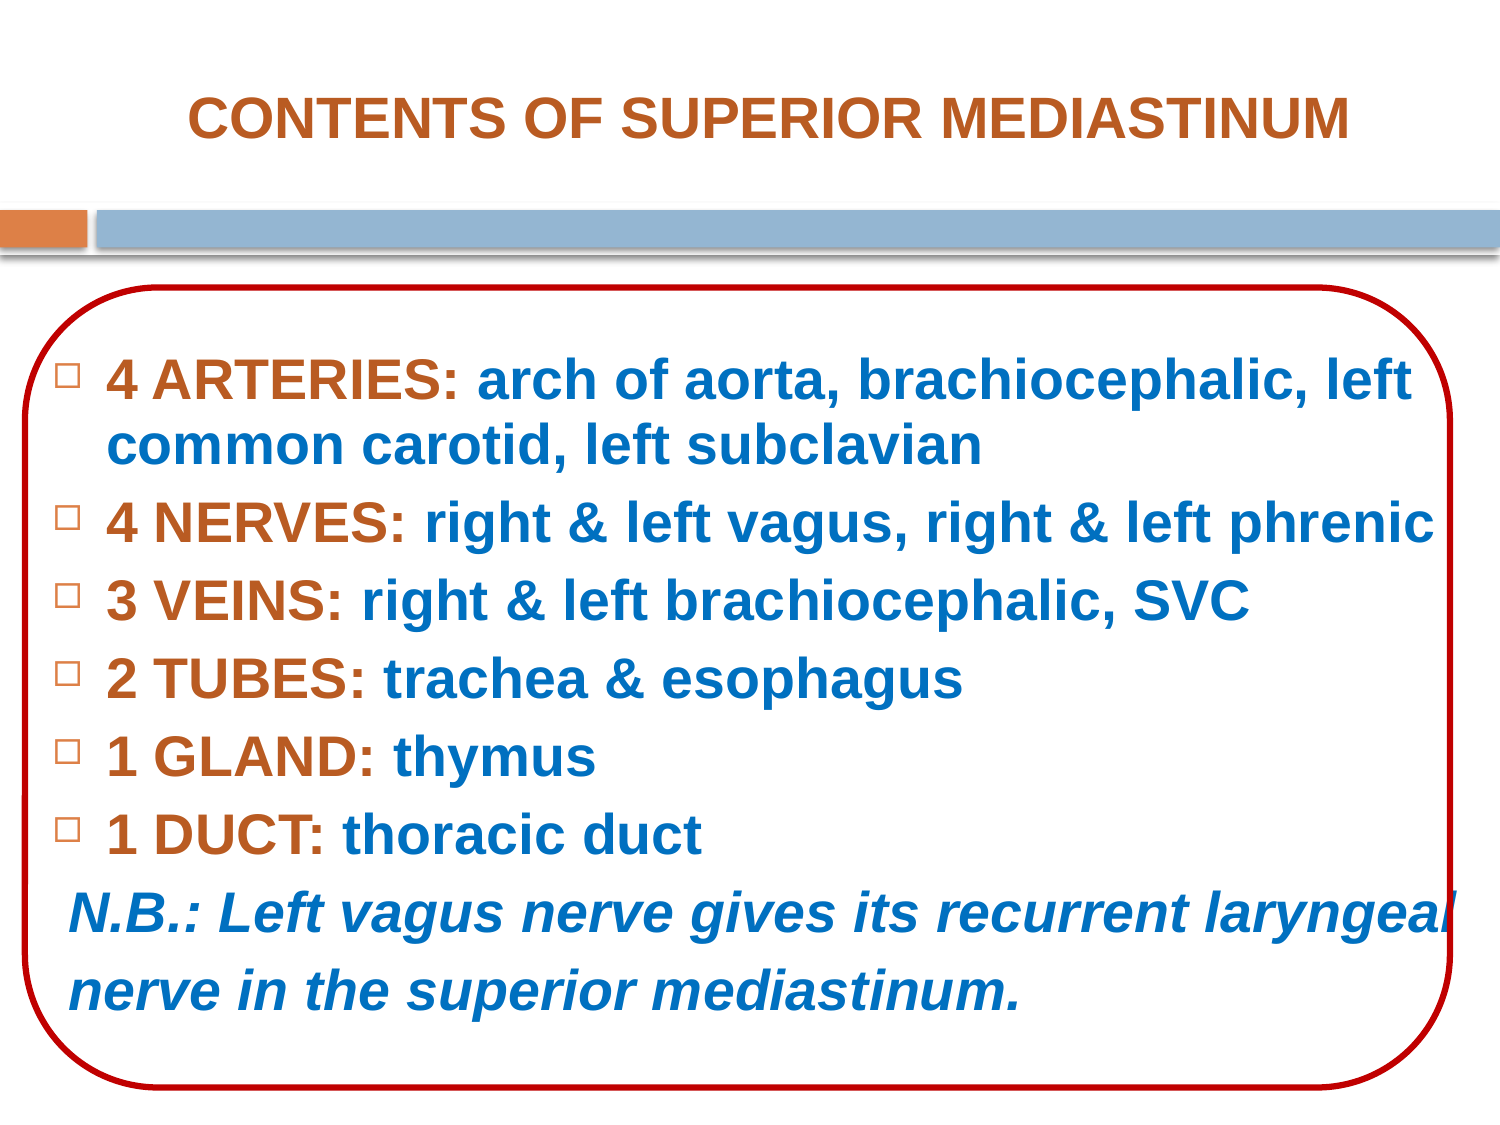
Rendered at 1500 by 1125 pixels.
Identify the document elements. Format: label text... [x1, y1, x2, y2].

text_box [23, 285, 1452, 1090]
list 4 ARTERIES: arch of aorta, brachiocephalic, left common carotid, left subclavian 4 NERVES: right & left vagus, right & left phrenic 3 VEINS: right & left brachiocephalic, SVC 2 TUBES: trachea & esophagus 1 GLAND: thymus 1 DUCT: thoracic duct N.B.: Left vagus nerve gives its recurrent laryngeal nerve in the superior mediastinum. [37, 262, 1475, 1063]
title CONTENTS OF SUPERIOR MEDIASTINUM [100, 37, 1438, 200]
